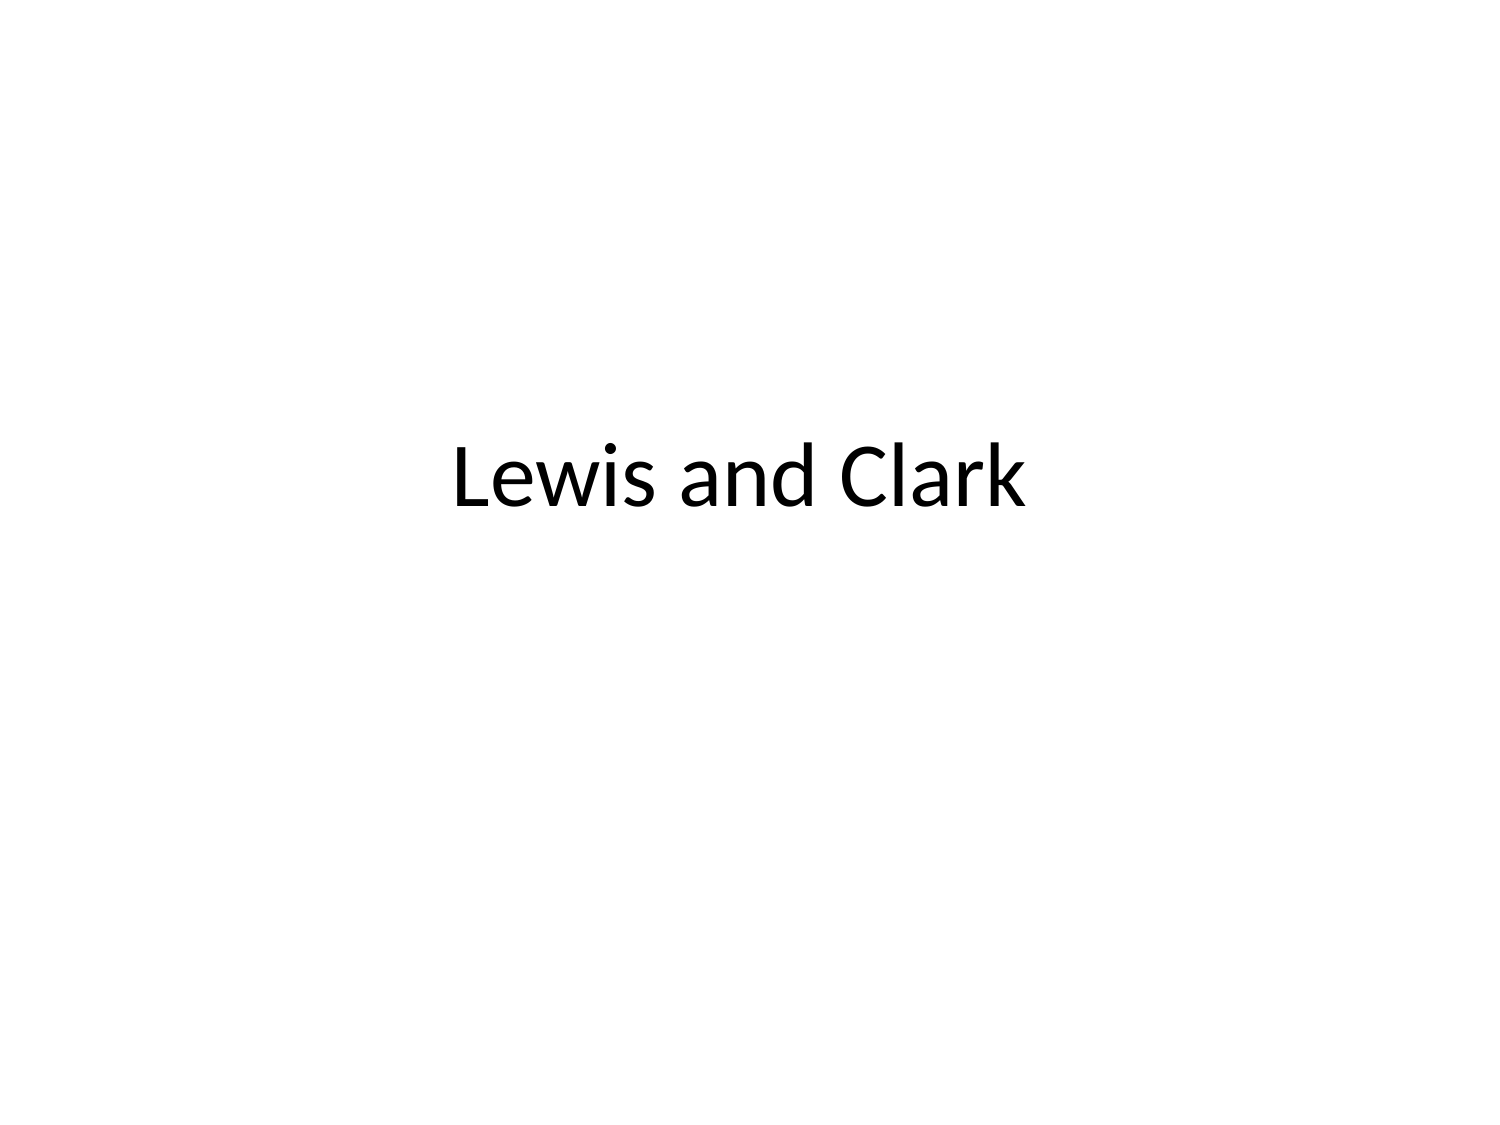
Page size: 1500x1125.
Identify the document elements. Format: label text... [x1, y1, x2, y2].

title Lewis and Clark [112, 349, 1388, 591]
